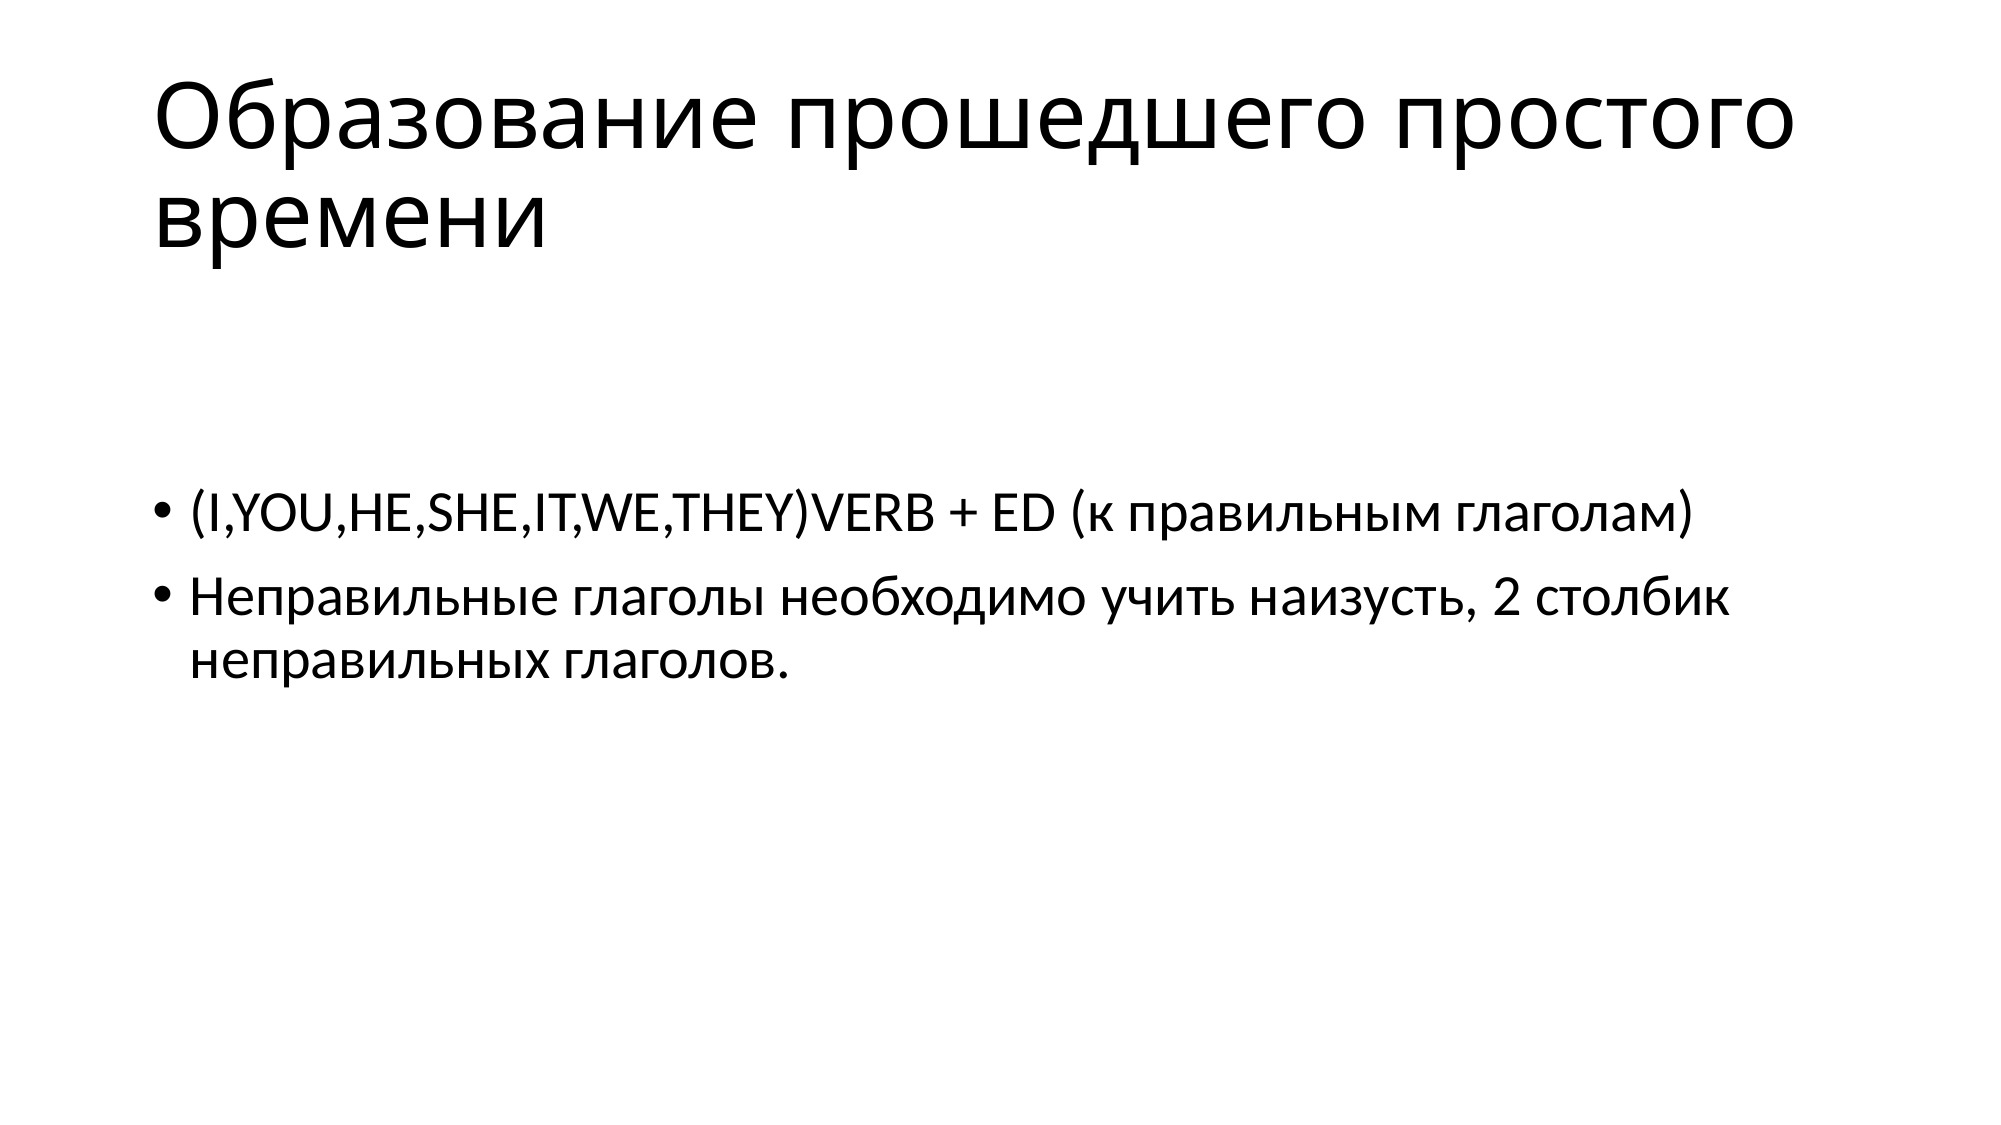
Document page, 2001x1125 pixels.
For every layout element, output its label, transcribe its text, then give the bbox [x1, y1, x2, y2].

list (I,YOU,HE,SHE,IT,WE,THEY)VERB + ED (к правильным глаголам) Неправильные глаголы необходимо учить наизусть, 2 столбик неправильных глаголов. [137, 299, 1863, 1014]
title Образование прошедшего простого времени [137, 59, 1863, 278]
